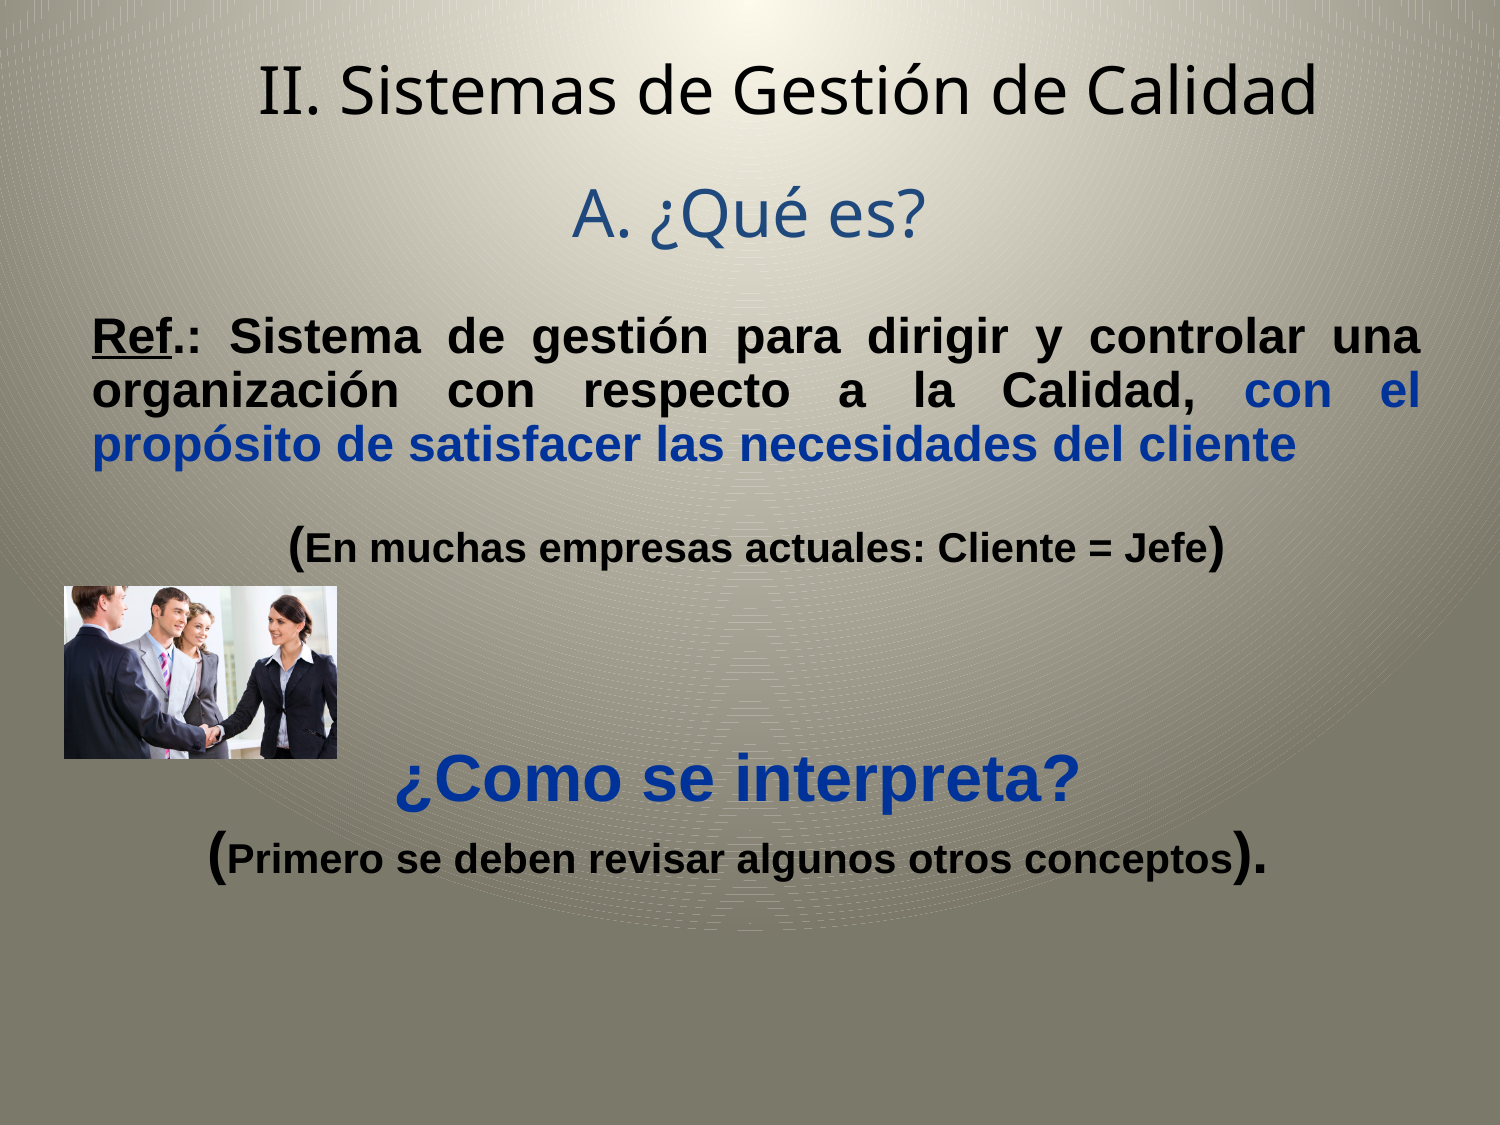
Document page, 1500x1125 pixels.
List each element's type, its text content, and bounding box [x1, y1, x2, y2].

text_box ¿Como se interpreta? (Primero se deben revisar algunos otros conceptos). [53, 727, 1424, 884]
text_box Ref.: Sistema de gestión para dirigir y controlar una organización con respecto a la Calidad, con el propósito de satisfacer las necesidades del cliente (En muchas empresas actuales: Cliente = Jefe) [76, 302, 1437, 539]
text_box II. Sistemas de Gestión de Calidad [29, 0, 1471, 176]
picture [64, 585, 337, 759]
title A. ¿Qué es? [111, 176, 1388, 274]
